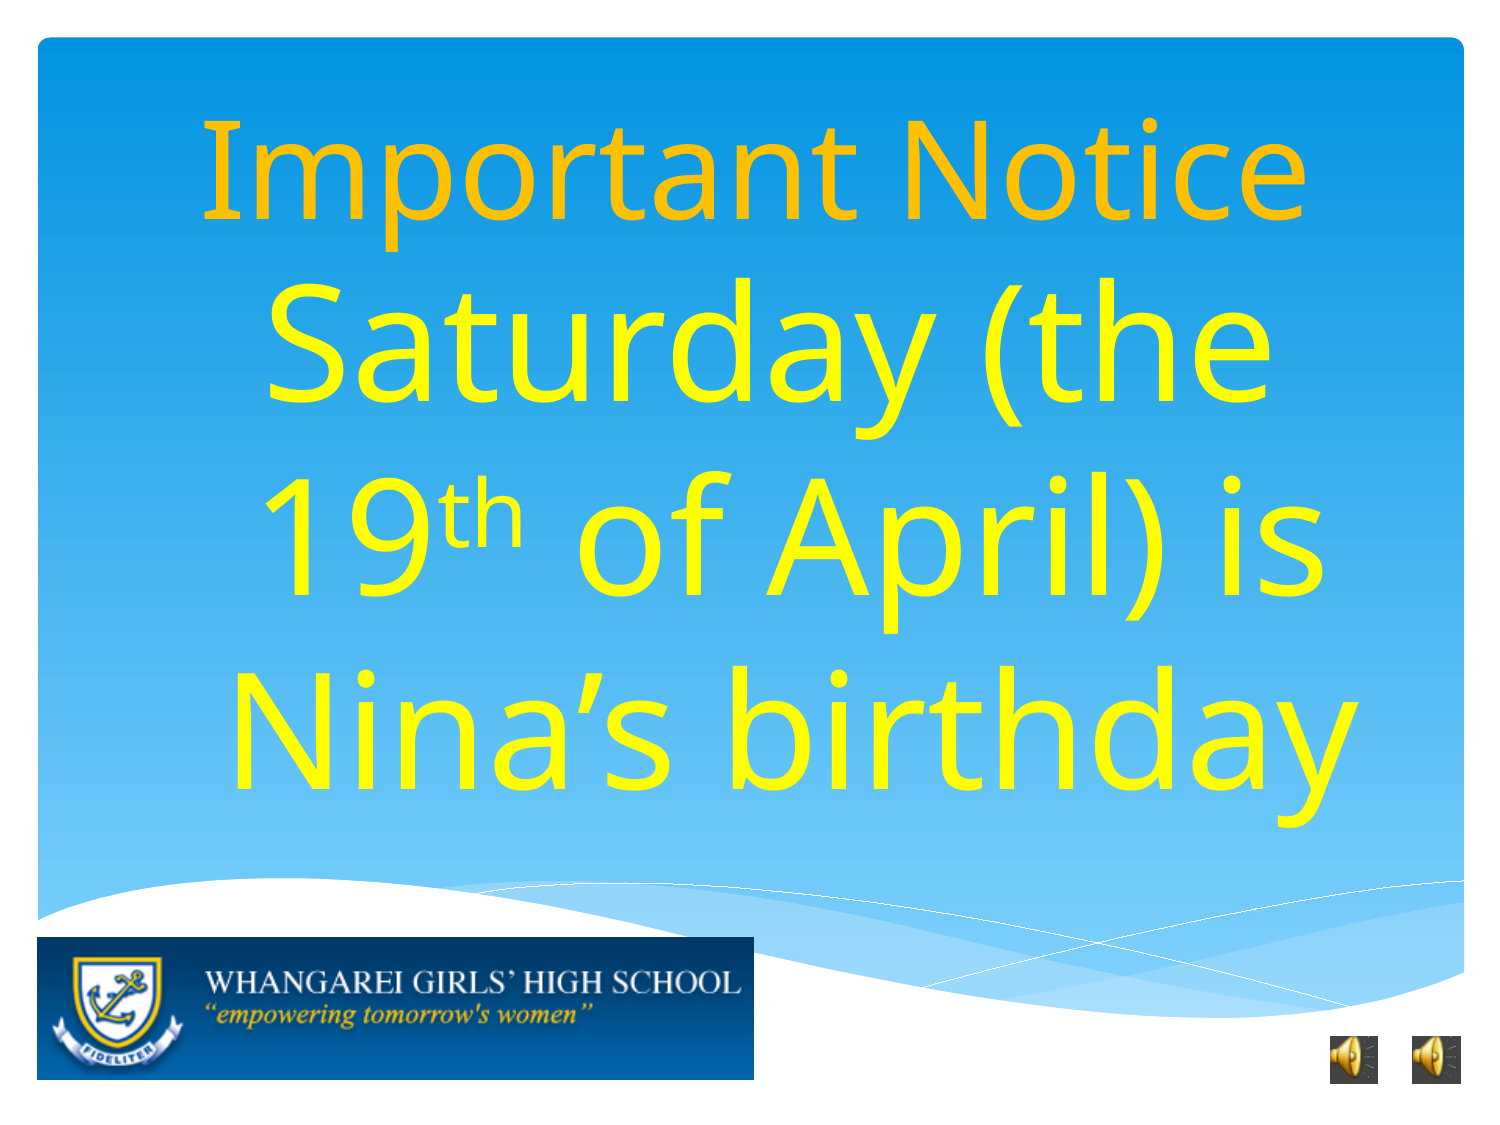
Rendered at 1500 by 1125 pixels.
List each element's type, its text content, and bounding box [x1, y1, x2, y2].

text_box Important Notice [149, 37, 1362, 255]
text_box Saturday (the 19th of April) is Nina’s birthday [149, 231, 1391, 963]
picture [37, 937, 754, 1080]
picture [1328, 1034, 1380, 1086]
picture [1411, 1034, 1462, 1086]
